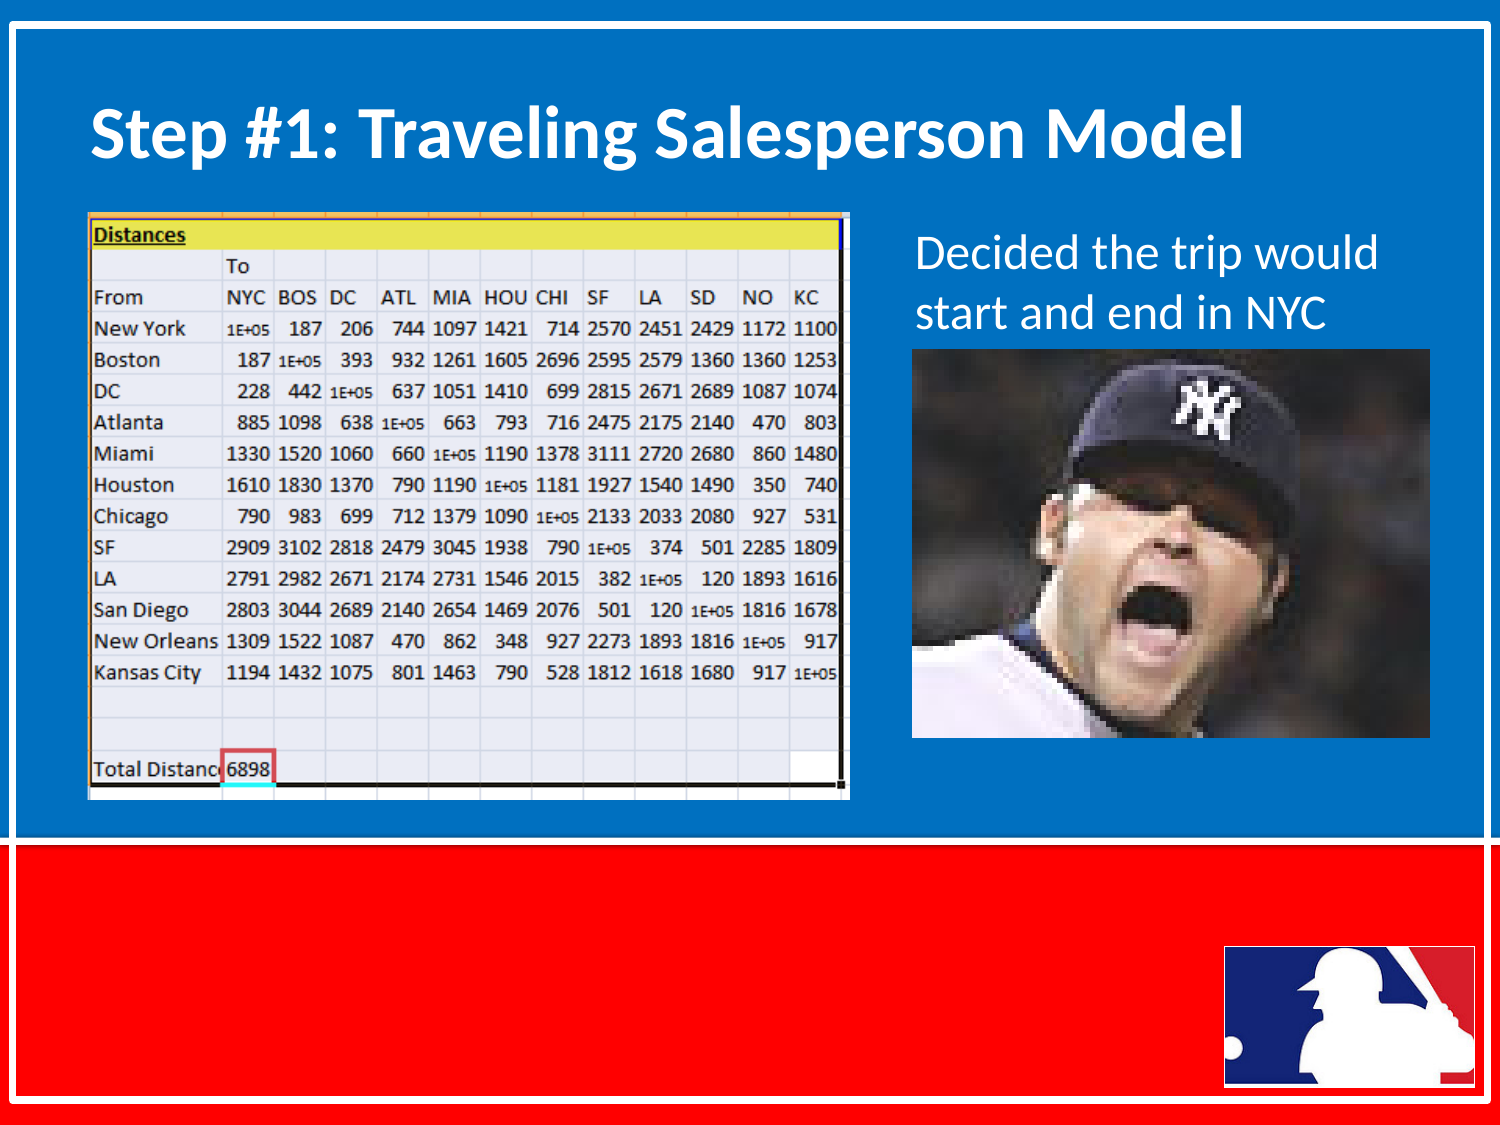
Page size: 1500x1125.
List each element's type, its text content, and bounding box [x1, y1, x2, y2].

title Step #1: Traveling Salesperson Model [75, 25, 1425, 231]
text_box Decided the trip would start and end in NYC [900, 212, 1450, 348]
picture [1225, 947, 1474, 1087]
picture [912, 349, 1430, 738]
picture [87, 212, 850, 800]
